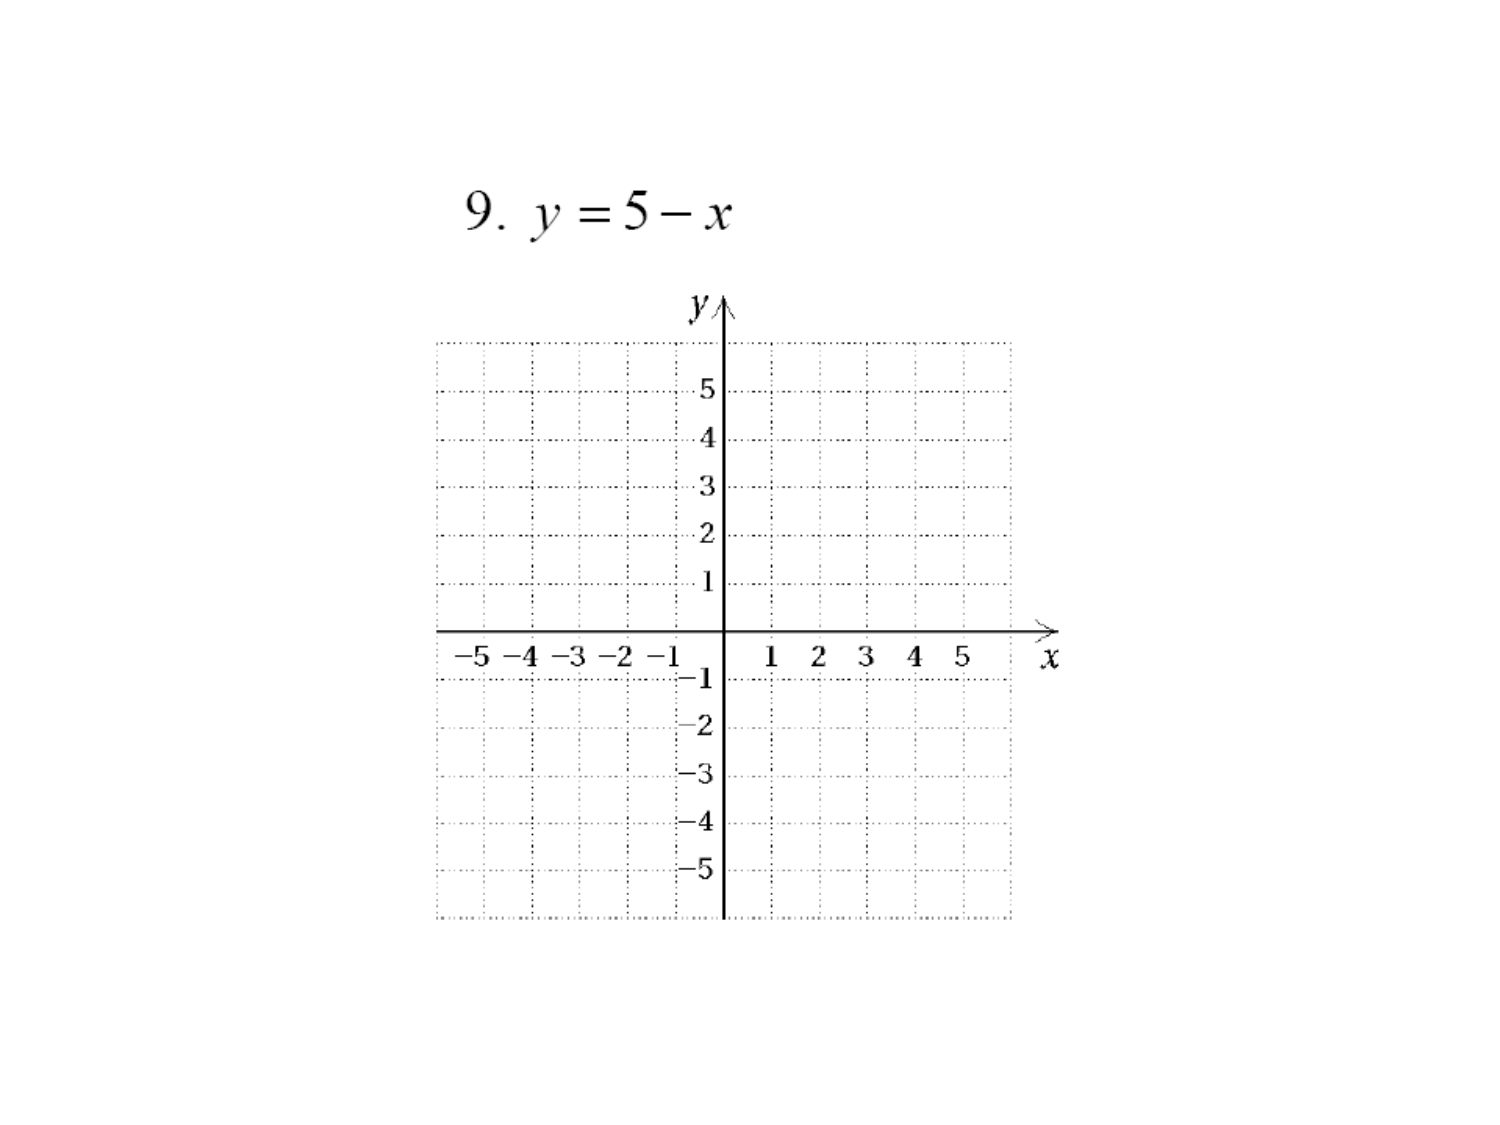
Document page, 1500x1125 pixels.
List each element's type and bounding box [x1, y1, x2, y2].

picture [409, 169, 1091, 956]
